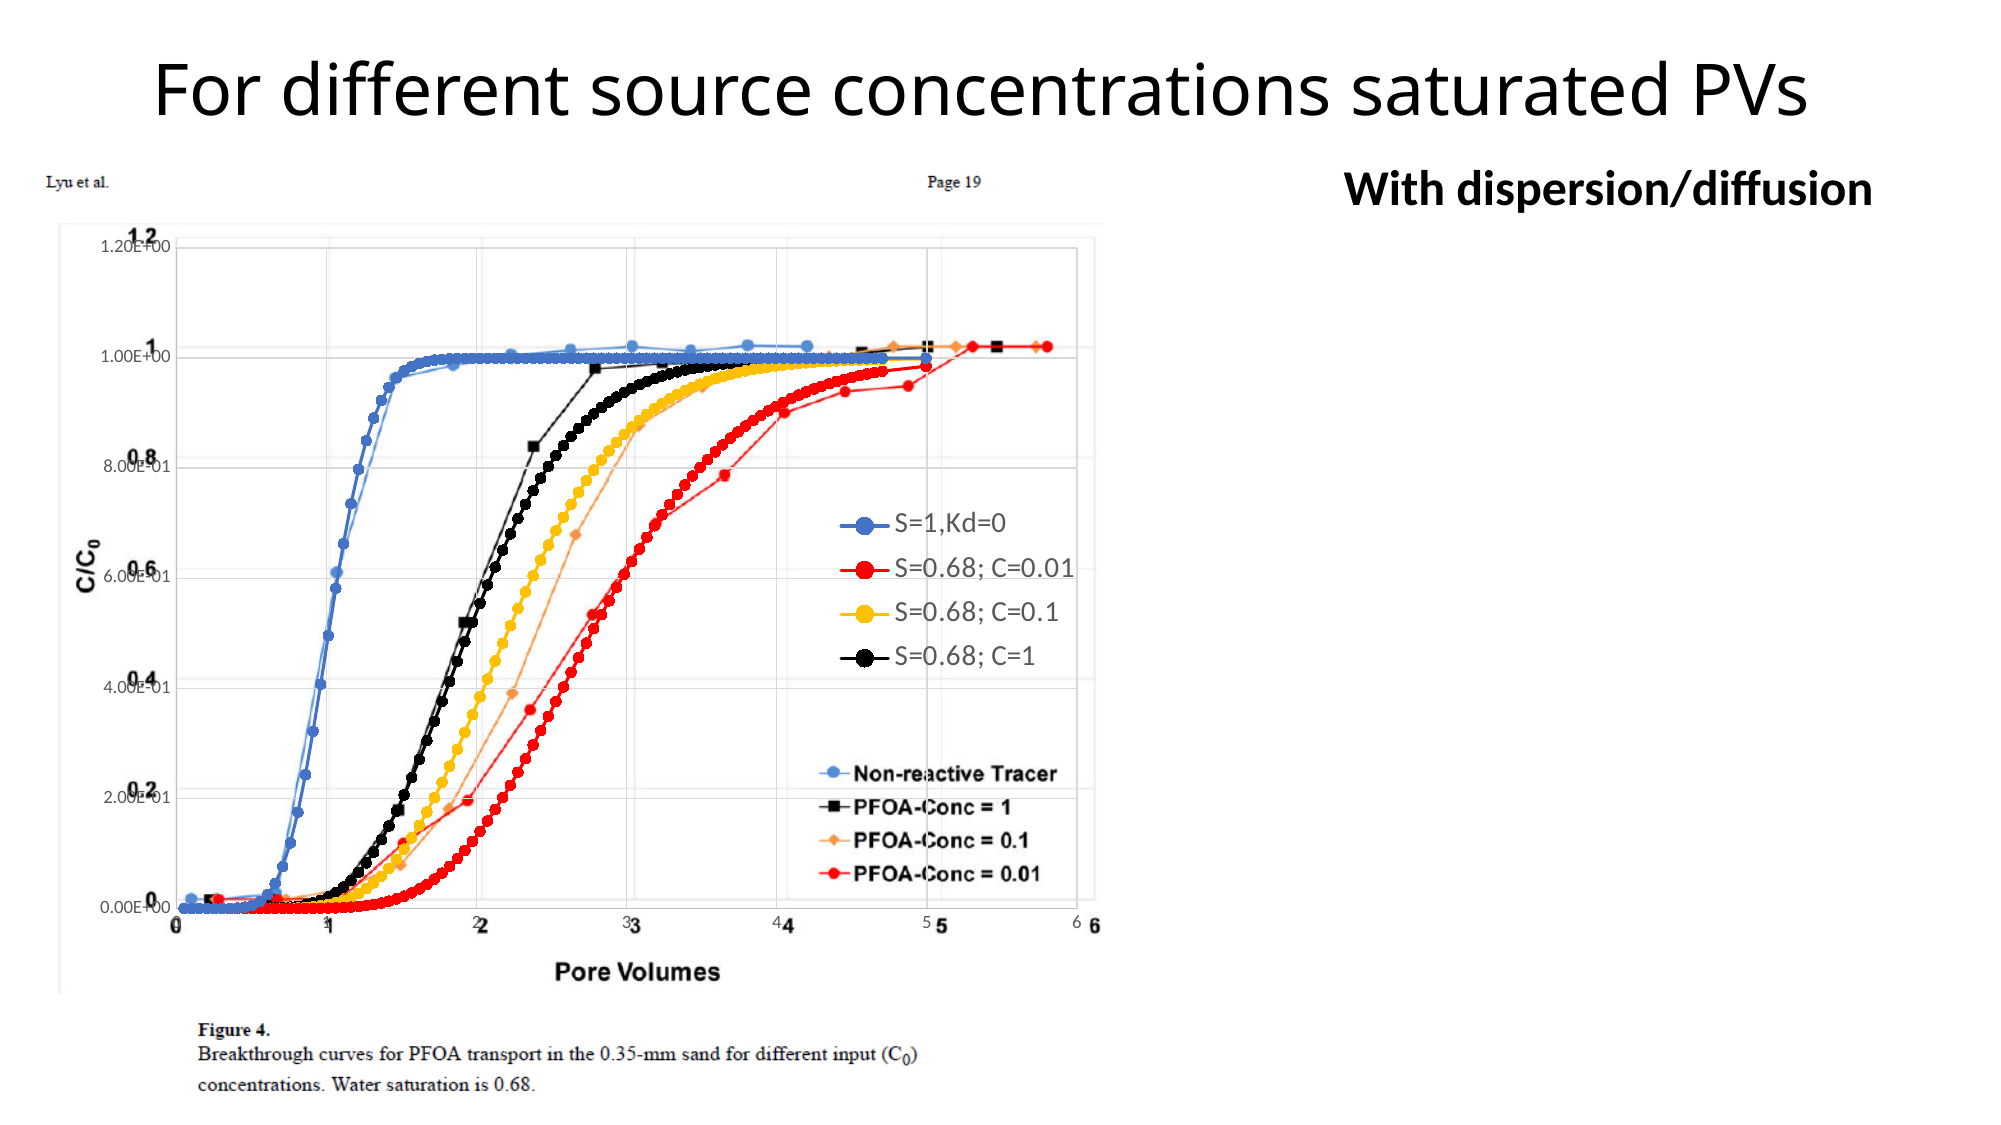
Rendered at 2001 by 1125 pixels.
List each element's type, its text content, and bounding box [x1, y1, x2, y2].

text_box With dispersion/diffusion [1328, 148, 1926, 224]
title For different source concentrations saturated PVs [137, 37, 1863, 149]
chart [74, 224, 1375, 948]
picture [37, 162, 1102, 1100]
